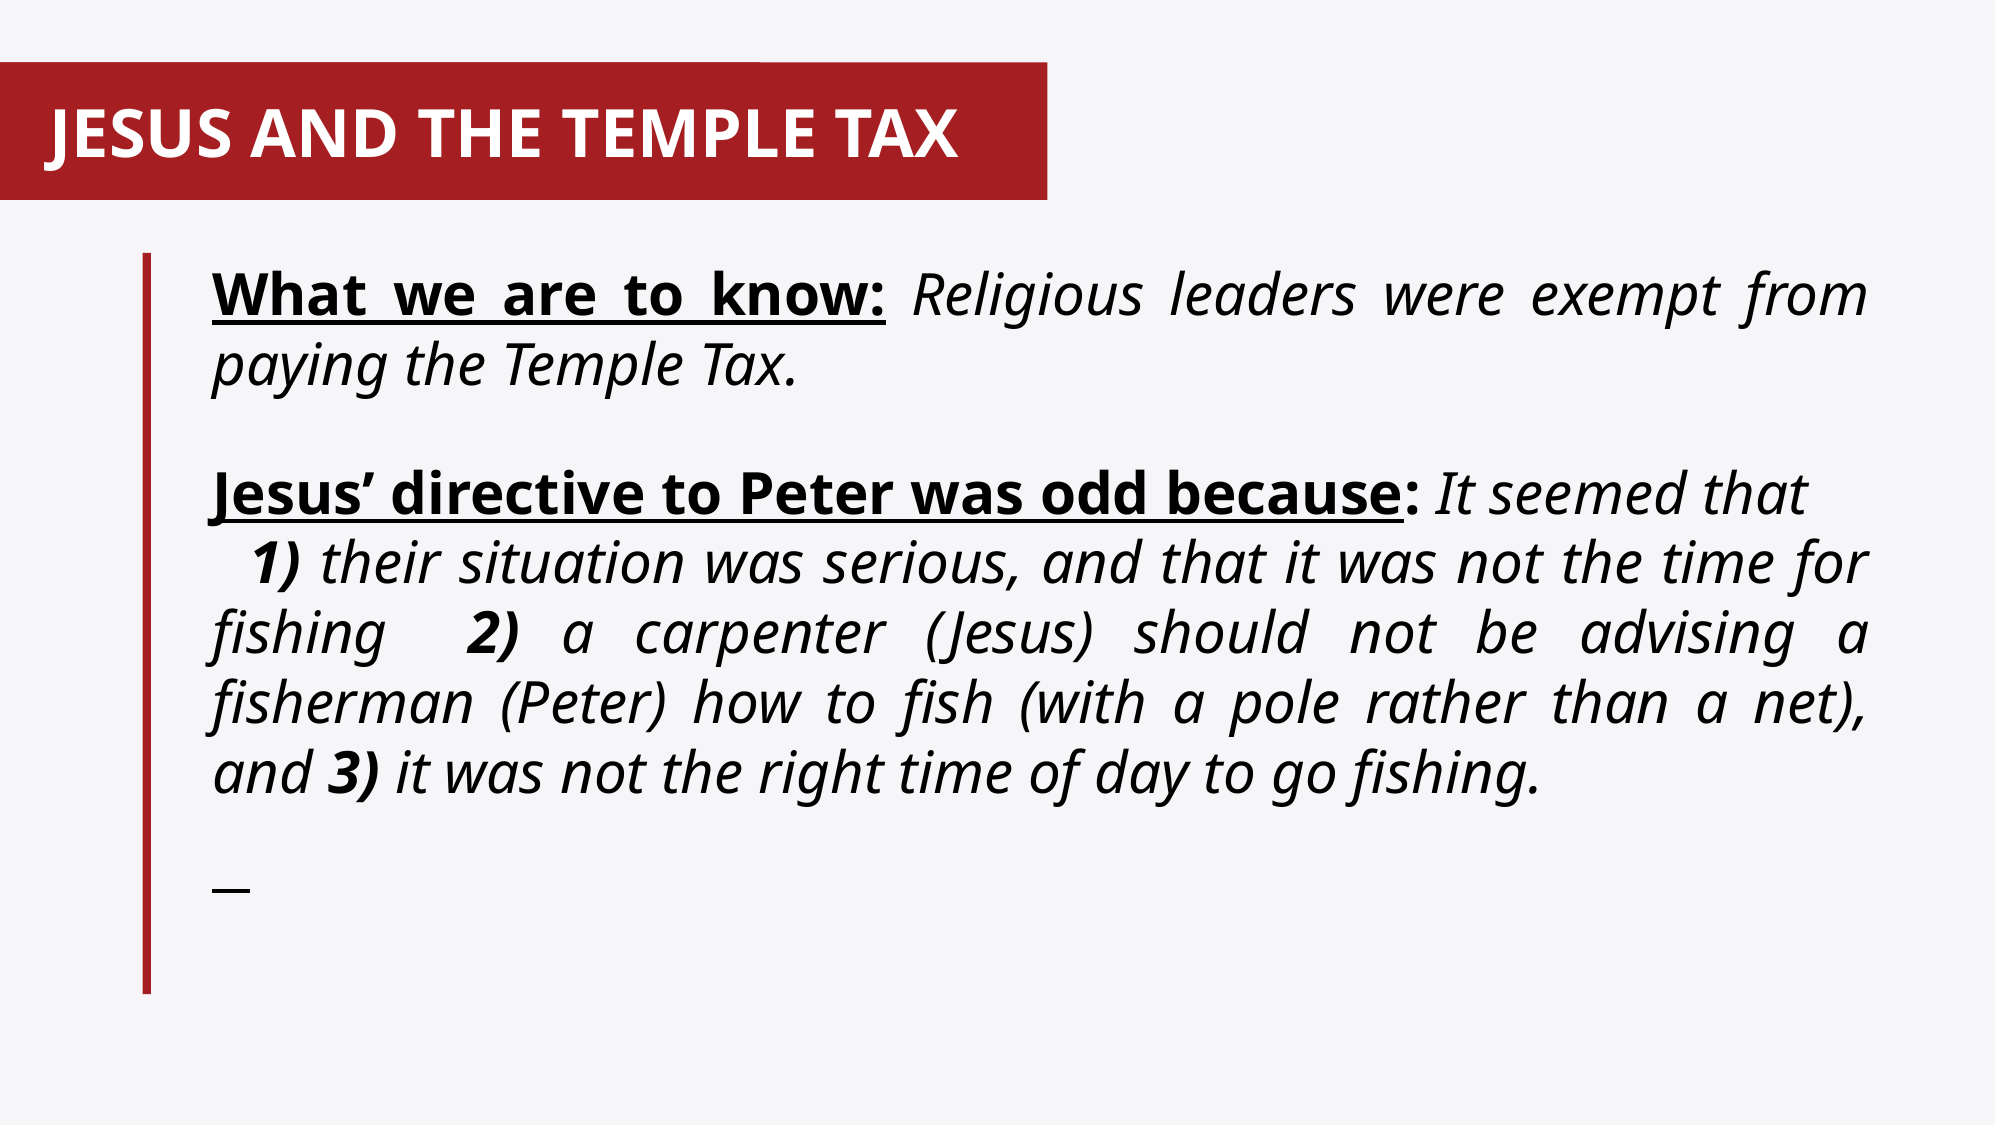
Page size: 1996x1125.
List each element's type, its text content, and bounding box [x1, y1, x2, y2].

subtitle What we are to know: Religious leaders were exempt from paying the Temple Tax. Jesus’ directive to Peter was odd because: It seemed that 1) their situation was serious, and that it was not the time for fishing 2) a carpenter (Jesus) should not be advising a fisherman (Peter) how to fish (with a pole rather than a net), and 3) it was not the right time of day to go fishing. [197, 249, 1885, 1025]
title JESUS AND THE TEMPLE TAX [0, 62, 1048, 200]
